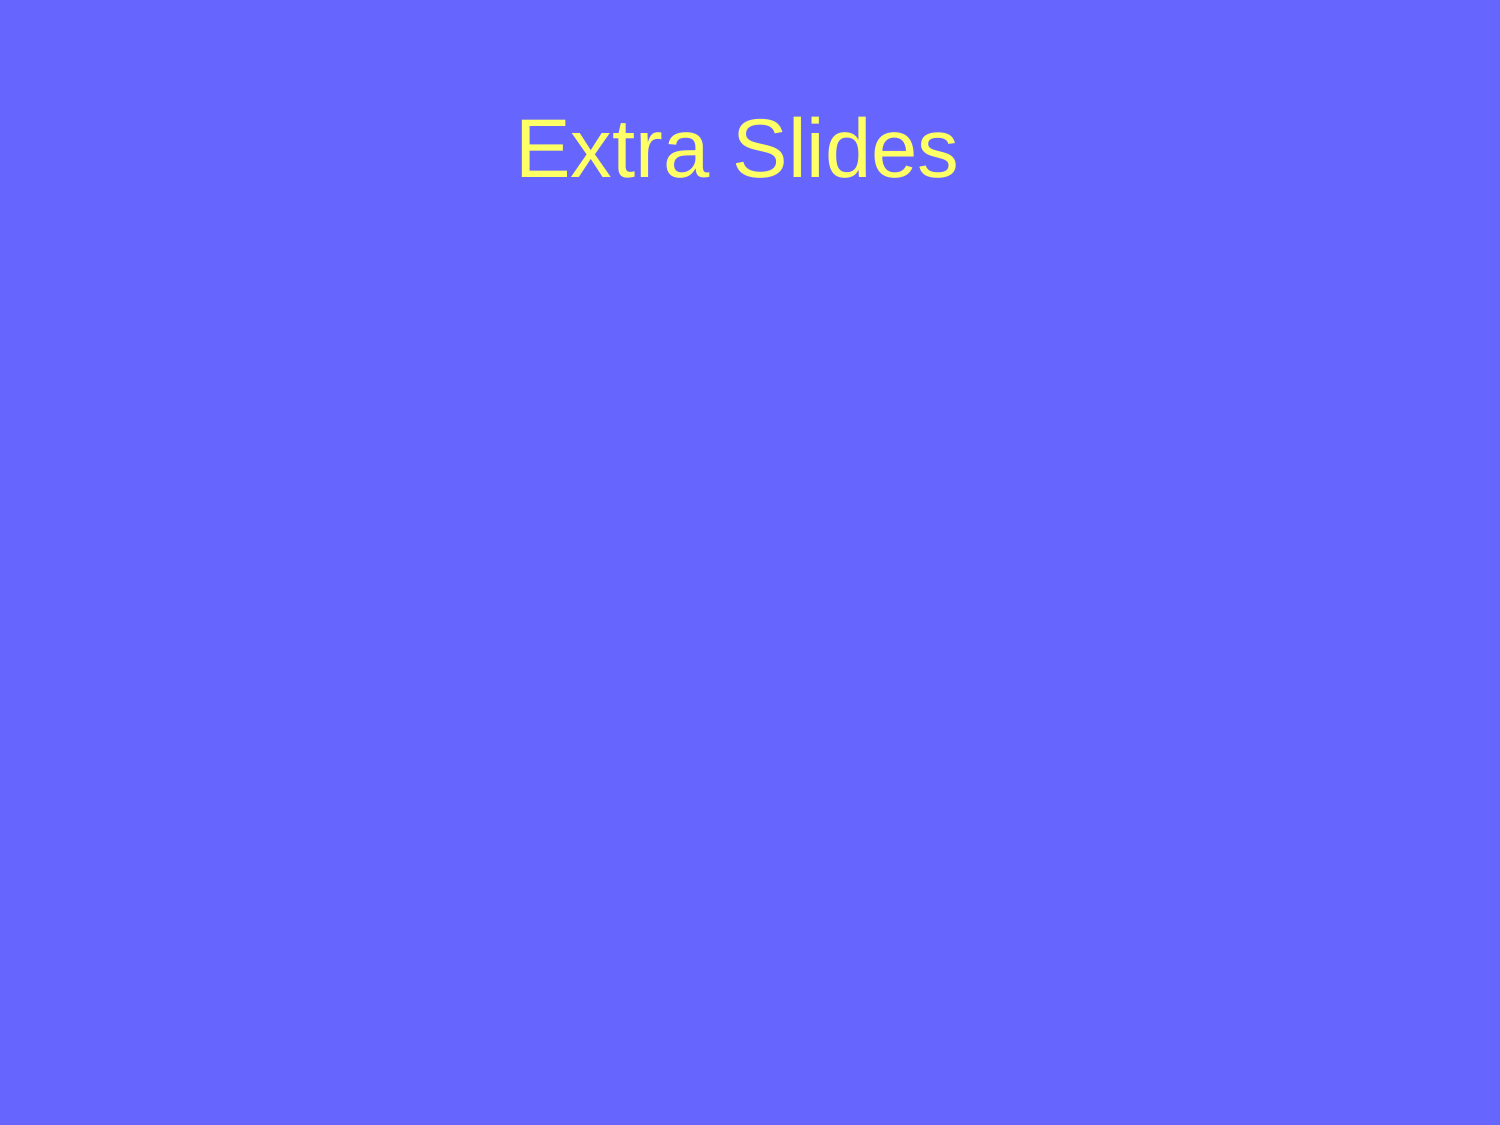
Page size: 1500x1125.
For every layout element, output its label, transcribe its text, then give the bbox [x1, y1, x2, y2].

title Extra Slides [62, 49, 1413, 238]
